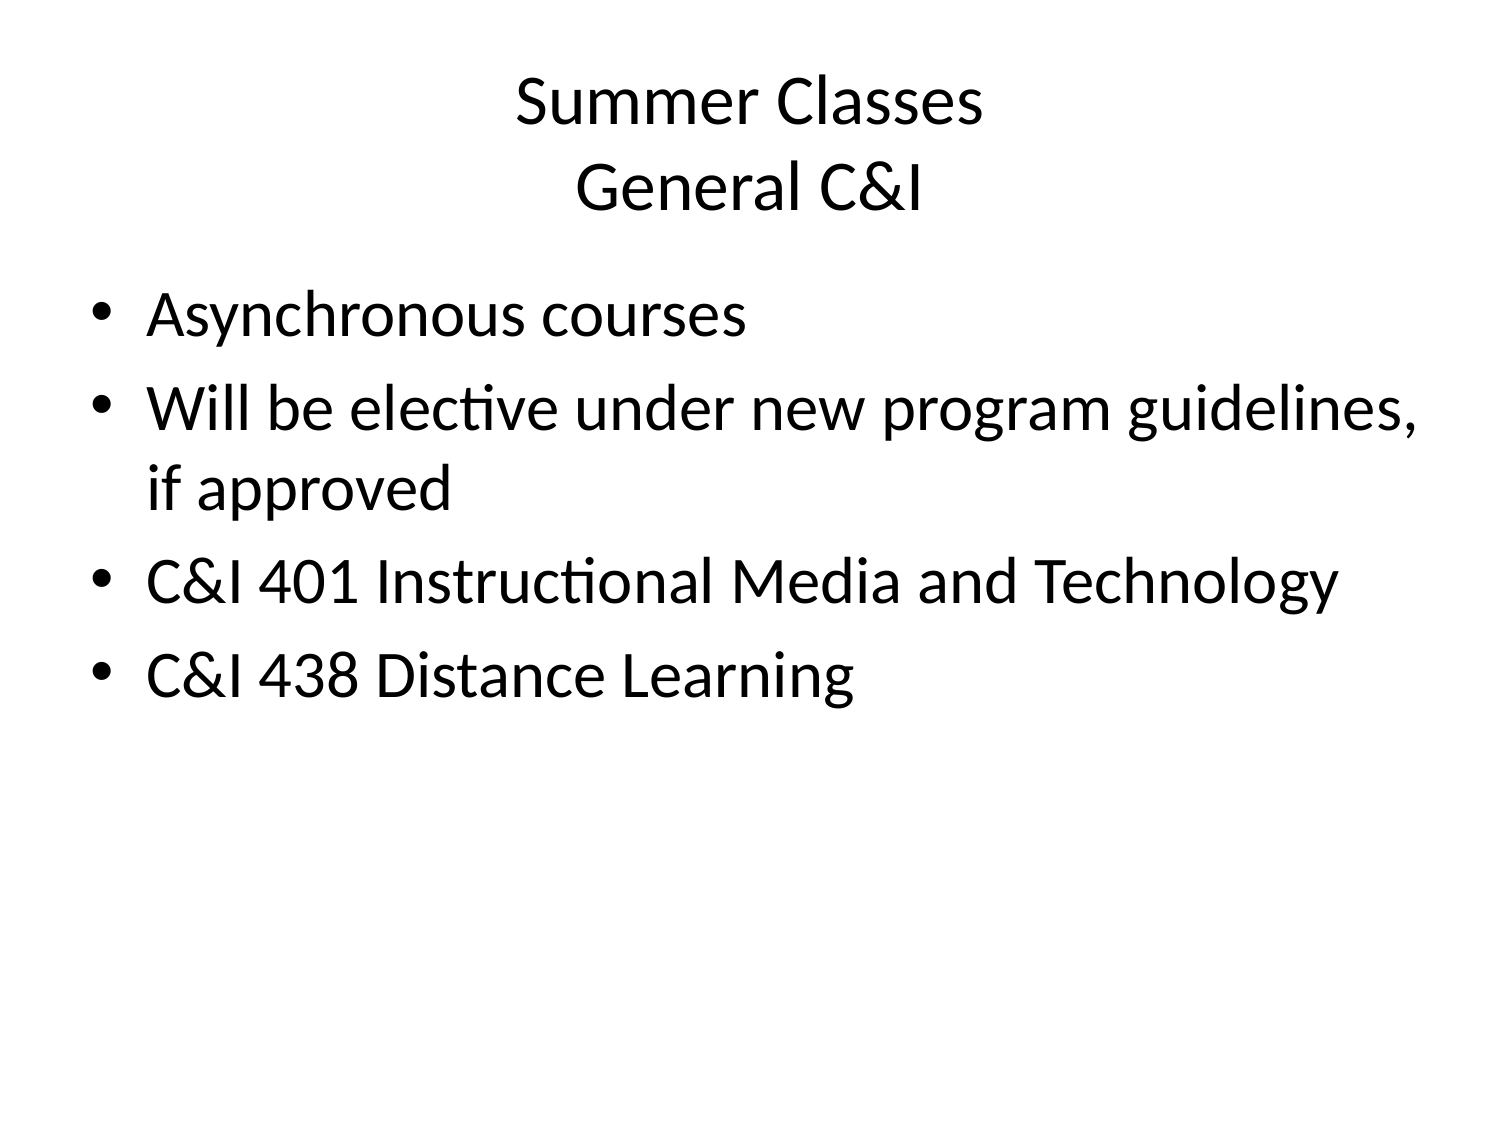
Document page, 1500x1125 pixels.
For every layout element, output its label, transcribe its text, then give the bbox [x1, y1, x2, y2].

title Summer Classes General C&I [75, 45, 1425, 233]
list Asynchronous courses Will be elective under new program guidelines, if approved C&I 401 Instructional Media and Technology C&I 438 Distance Learning [75, 262, 1468, 1005]
